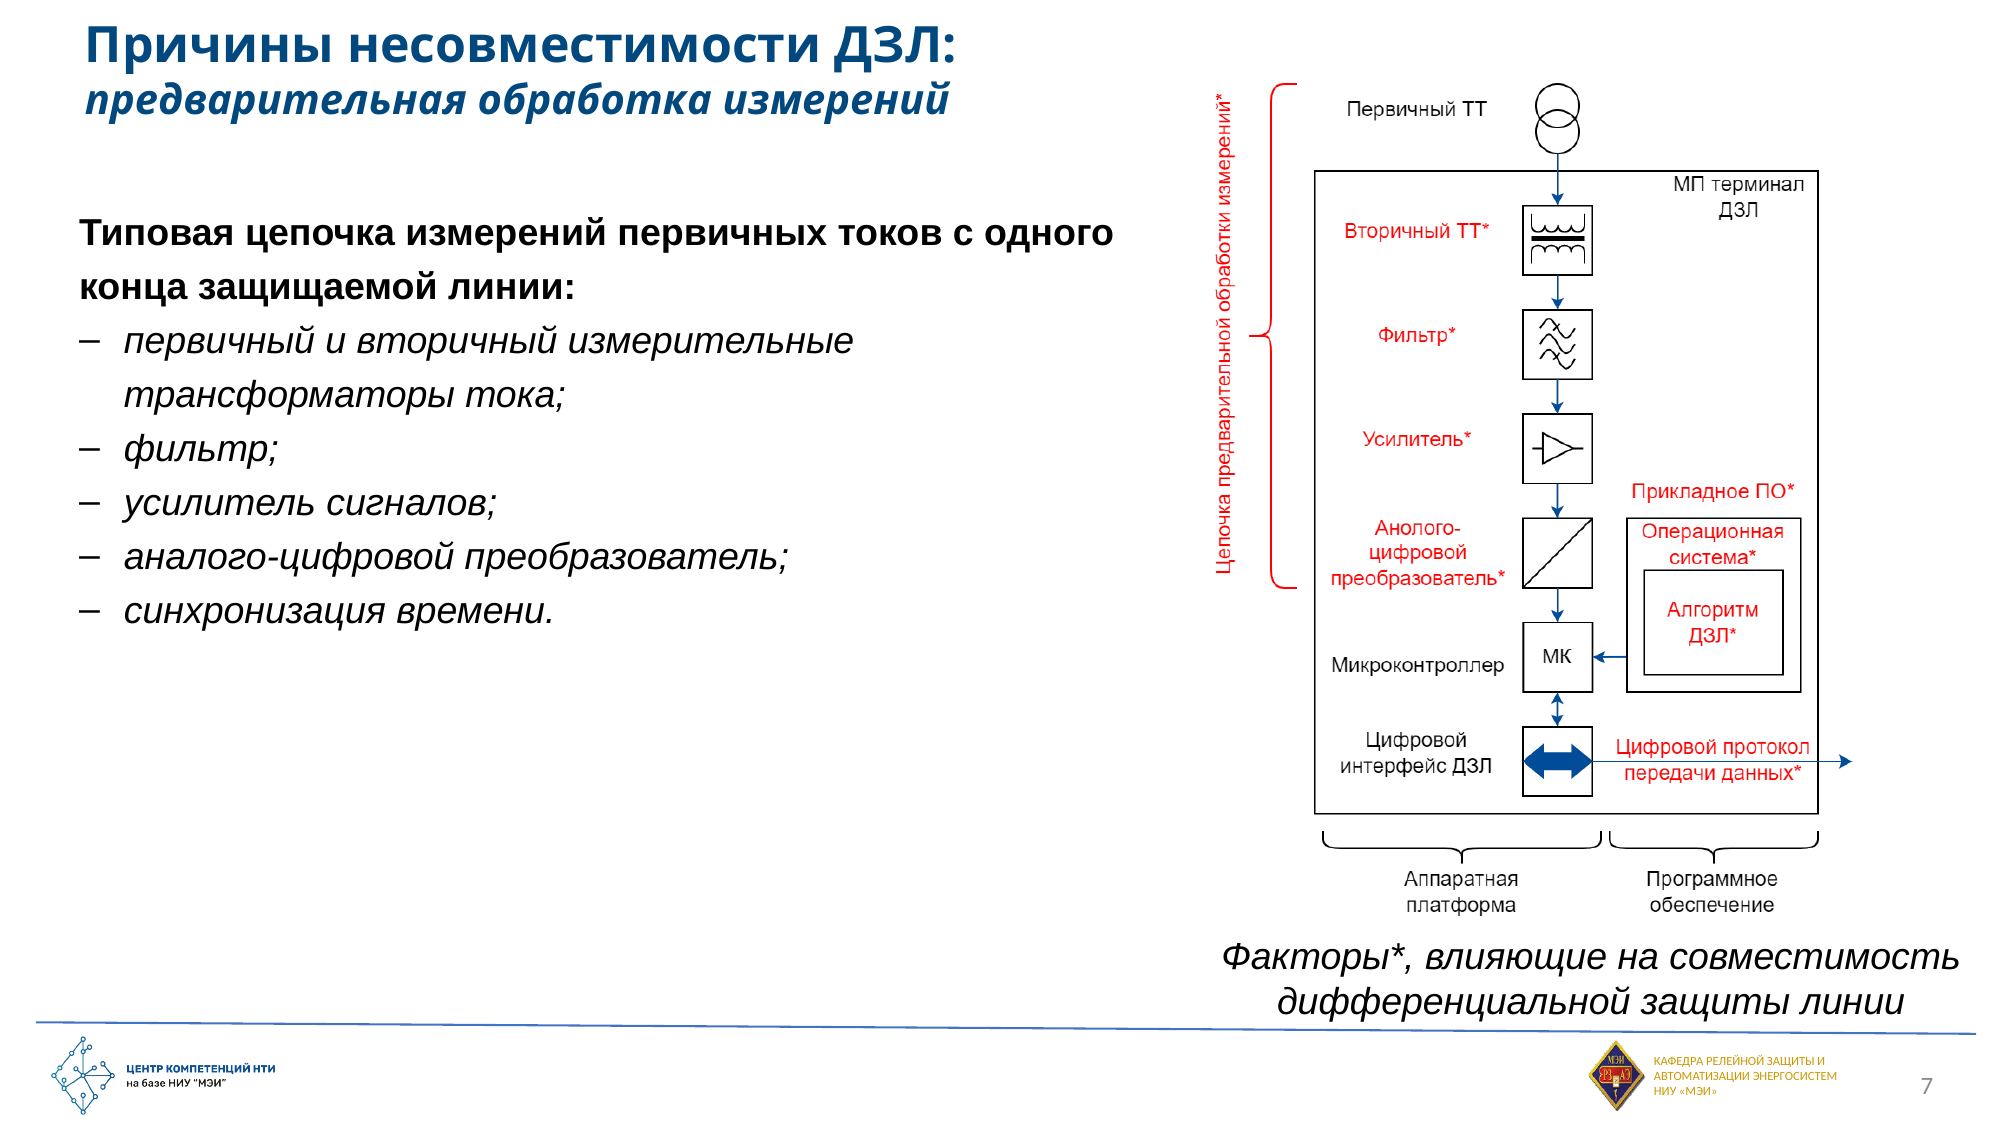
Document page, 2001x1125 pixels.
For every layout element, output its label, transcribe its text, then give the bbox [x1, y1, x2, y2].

text_box Факторы*, влияющие на совместимость дифференциальной защиты линии [1182, 924, 2000, 1029]
text_box Причины несовместимости ДЗЛ: предварительная обработка измерений [70, 0, 1930, 138]
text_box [35, 1022, 1976, 1034]
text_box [1559, 1039, 1867, 1111]
text_box Типовая цепочка измерений первичных токов с одного конца защищаемой линии: первичный и вторичный измерительные трансформаторы тока; фильтр; усилитель сигналов; аналого-цифровой преобразователь; синхронизация времени. [49, 207, 1135, 623]
picture [51, 1036, 275, 1115]
picture [1197, 81, 1867, 920]
slide_number 7 [1866, 1054, 1949, 1115]
